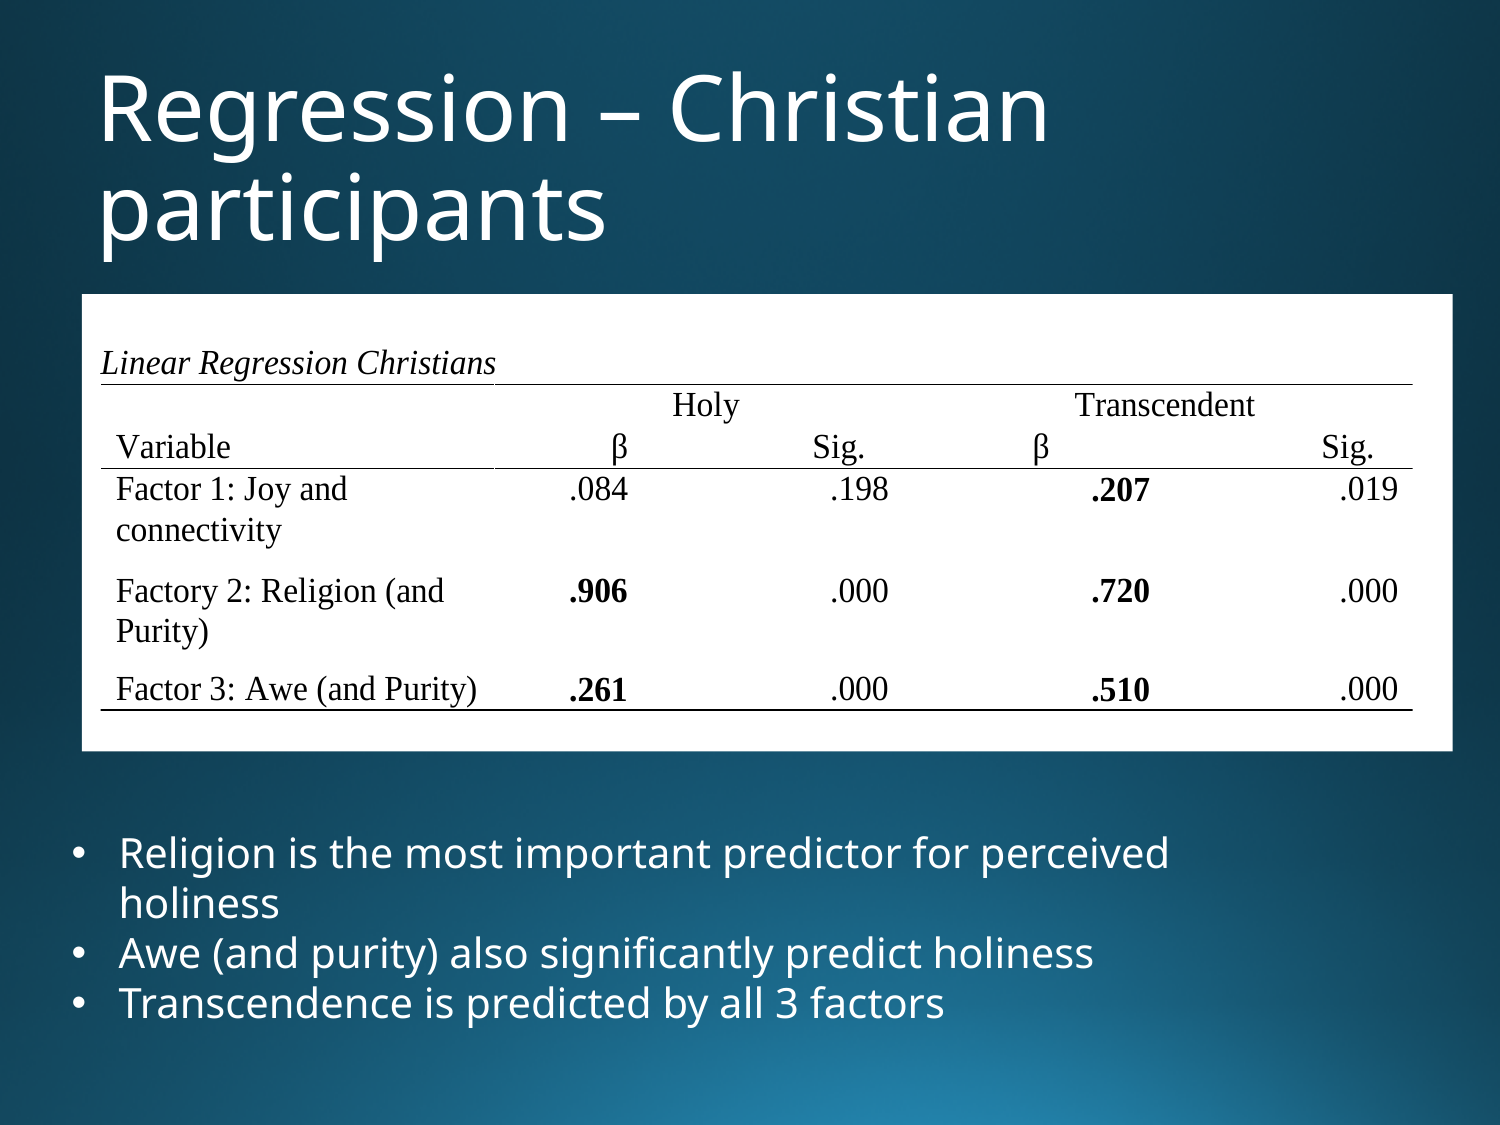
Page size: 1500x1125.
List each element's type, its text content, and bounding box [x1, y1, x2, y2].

list [81, 294, 1453, 752]
picture [0, 0, 1500, 1125]
text_box Religion is the most important predictor for perceived holiness Awe (and purity) also significantly predict holiness Transcendence is predicted by all 3 factors [56, 819, 1312, 1035]
title Regression – Christian participants [81, 52, 1432, 271]
